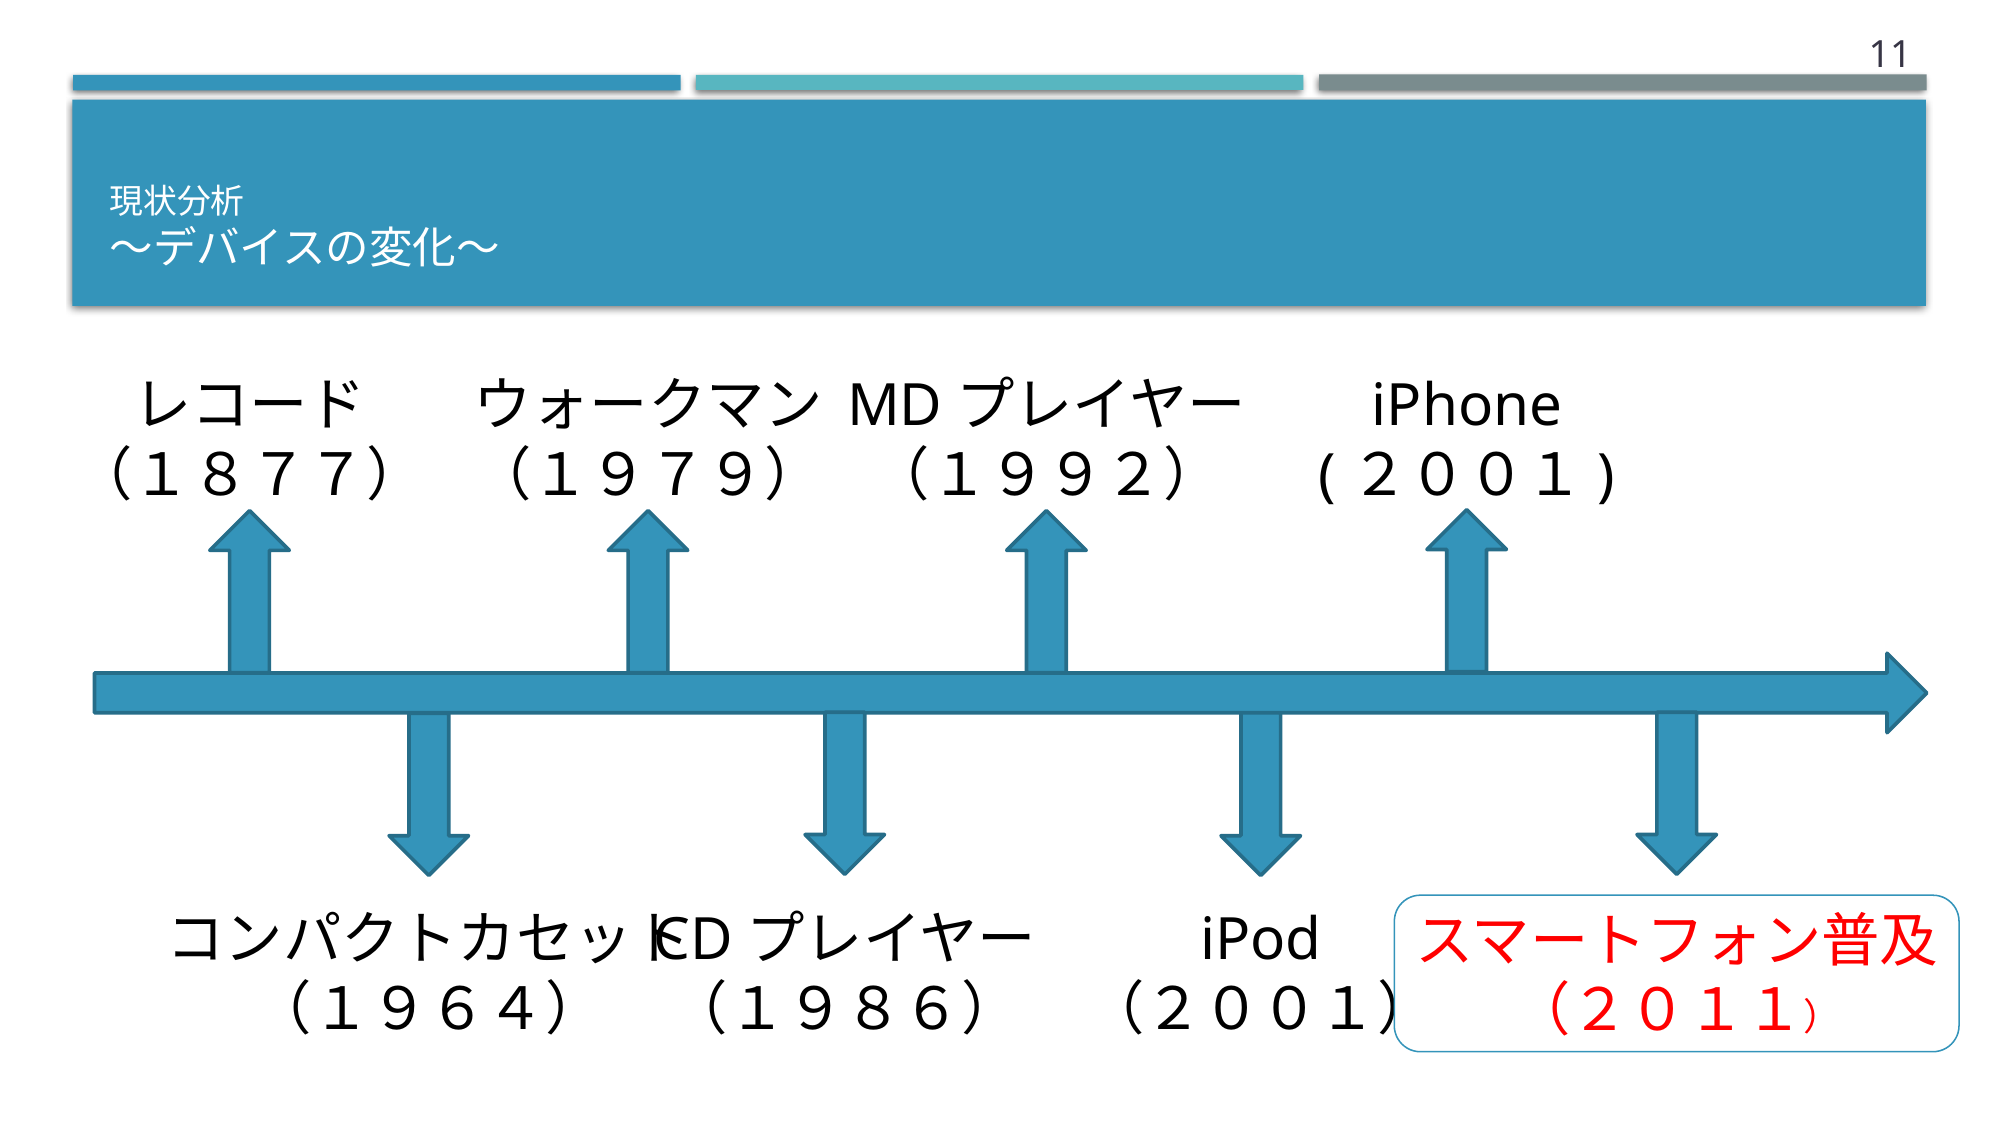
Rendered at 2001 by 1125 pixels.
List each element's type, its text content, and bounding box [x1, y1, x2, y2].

text_box MDプレイヤー （１９９２） [832, 360, 1261, 515]
text_box [92, 651, 1929, 735]
text_box [803, 710, 887, 876]
text_box [1635, 710, 1719, 876]
text_box ウォークマン （１９７９） [458, 360, 832, 515]
text_box iPod （２００１） [1071, 893, 1451, 1049]
text_box [1219, 711, 1303, 877]
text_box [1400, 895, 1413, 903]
text_box [387, 711, 471, 877]
text_box [1005, 515, 1088, 675]
text_box [606, 515, 690, 675]
title 現状分析 〜デバイスの変化〜 [94, 118, 1904, 281]
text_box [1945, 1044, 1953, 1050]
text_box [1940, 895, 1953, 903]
text_box CDプレイヤー （１９８６） [638, 893, 1051, 1049]
text_box [208, 515, 292, 675]
text_box [1425, 515, 1509, 674]
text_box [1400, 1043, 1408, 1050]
text_box レコード （１８７７） [60, 360, 440, 515]
text_box [1394, 895, 1960, 1052]
text_box コンパクトカセット （１９６４） [151, 893, 638, 1049]
slide_number 11 [1754, 22, 1927, 83]
text_box iPhone (２００１) [1304, 360, 1630, 515]
